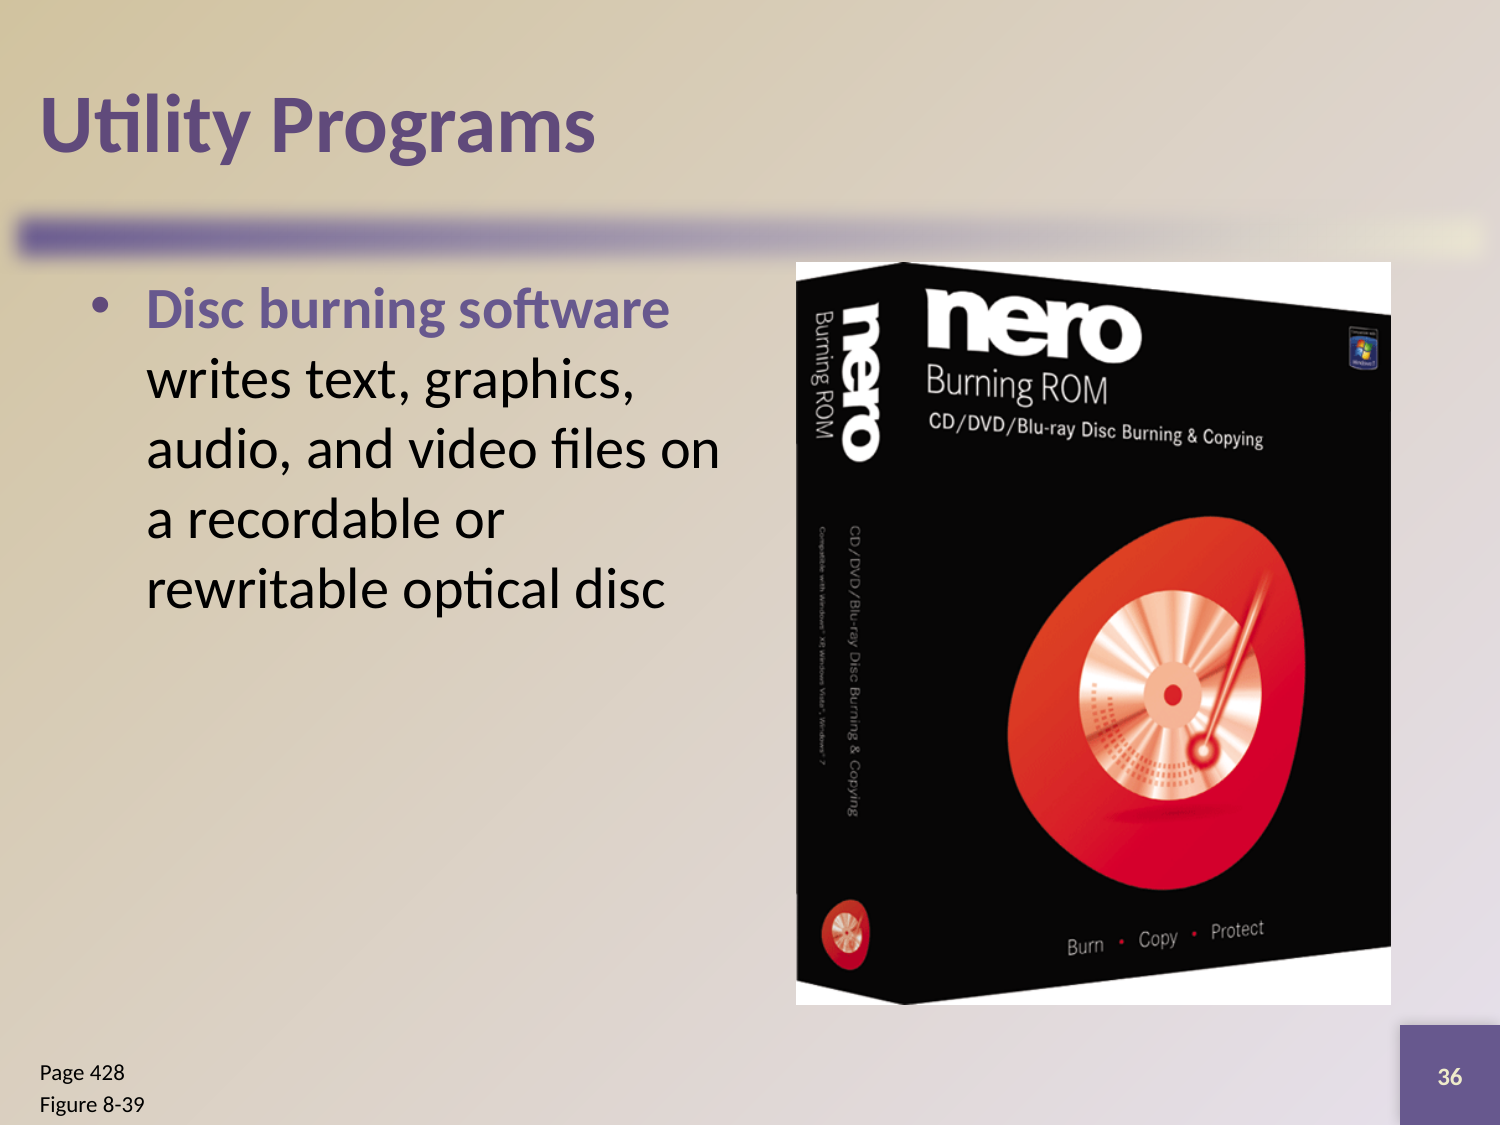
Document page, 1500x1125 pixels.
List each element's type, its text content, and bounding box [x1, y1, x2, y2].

slide_number 36 [1400, 1025, 1500, 1125]
list Disc burning software writes text, graphics, audio, and video files on a recordable or rewritable optical disc [75, 262, 738, 1005]
title Utility Programs [24, 24, 1475, 213]
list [796, 262, 1391, 1006]
list Page 428 Figure 8-39 [24, 1050, 300, 1125]
